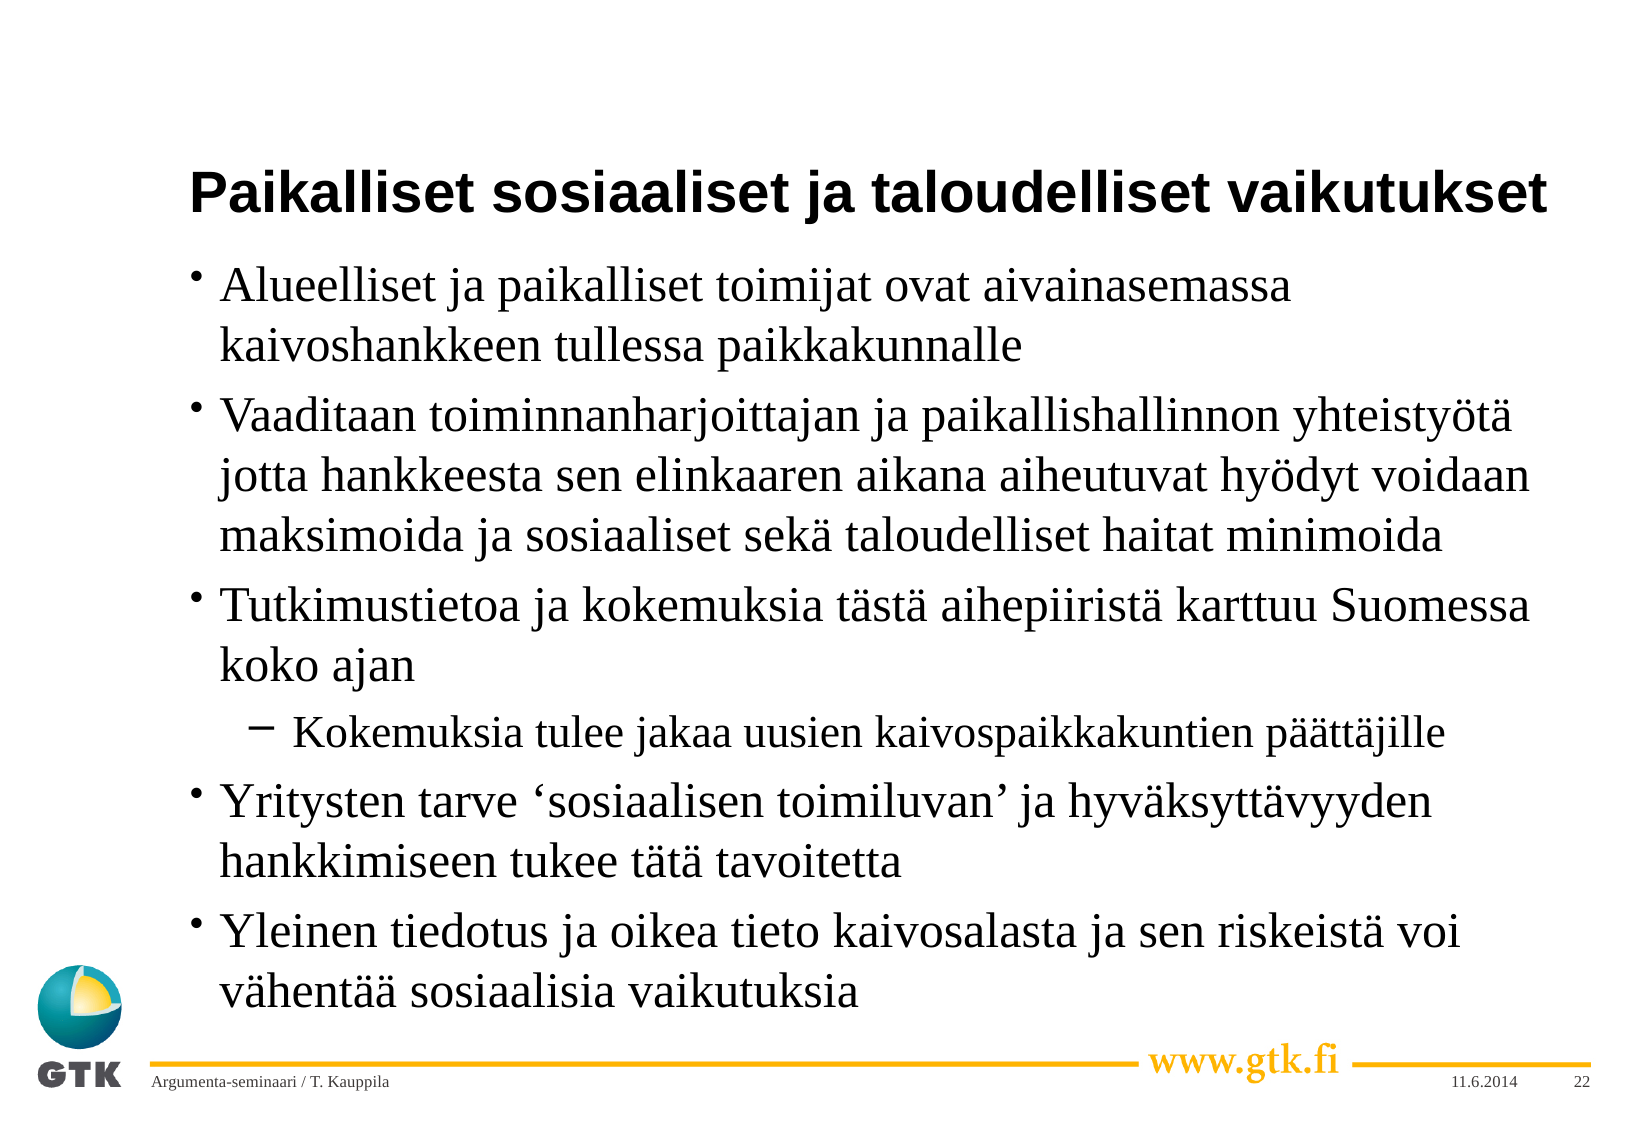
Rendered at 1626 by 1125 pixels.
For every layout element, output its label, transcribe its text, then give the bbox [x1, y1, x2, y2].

list Alueelliset ja paikalliset toimijat ovat aivainasemassa kaivoshankkeen tullessa paikkakunnalle Vaaditaan toiminnanharjoittajan ja paikallishallinnon yhteistyötä jotta hankkeesta sen elinkaaren aikana aiheutuvat hyödyt voidaan maksimoida ja sosiaaliset sekä taloudelliset haitat minimoida Tutkimustietoa ja kokemuksia tästä aihepiiristä karttuu Suomessa koko ajan Kokemuksia tulee jakaa uusien kaivospaikkakuntien päättäjille Yritysten tarve ‘sosiaalisen toimiluvan’ ja hyväksyttävyyden hankkimiseen tukee tätä tavoitetta Yleinen tiedotus ja oikea tieto kaivosalasta ja sen riskeistä voi vähentää sosiaalisia vaikutuksia [174, 243, 1569, 1000]
picture [31, 952, 128, 1094]
title Paikalliset sosiaaliset ja taloudelliset vaikutukset [174, 31, 1569, 232]
footer Argumenta-seminaari / T. Kauppila [135, 1069, 1144, 1093]
picture [142, 1032, 1601, 1092]
slide_number 22 [1533, 1069, 1606, 1093]
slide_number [1344, 1069, 1533, 1093]
